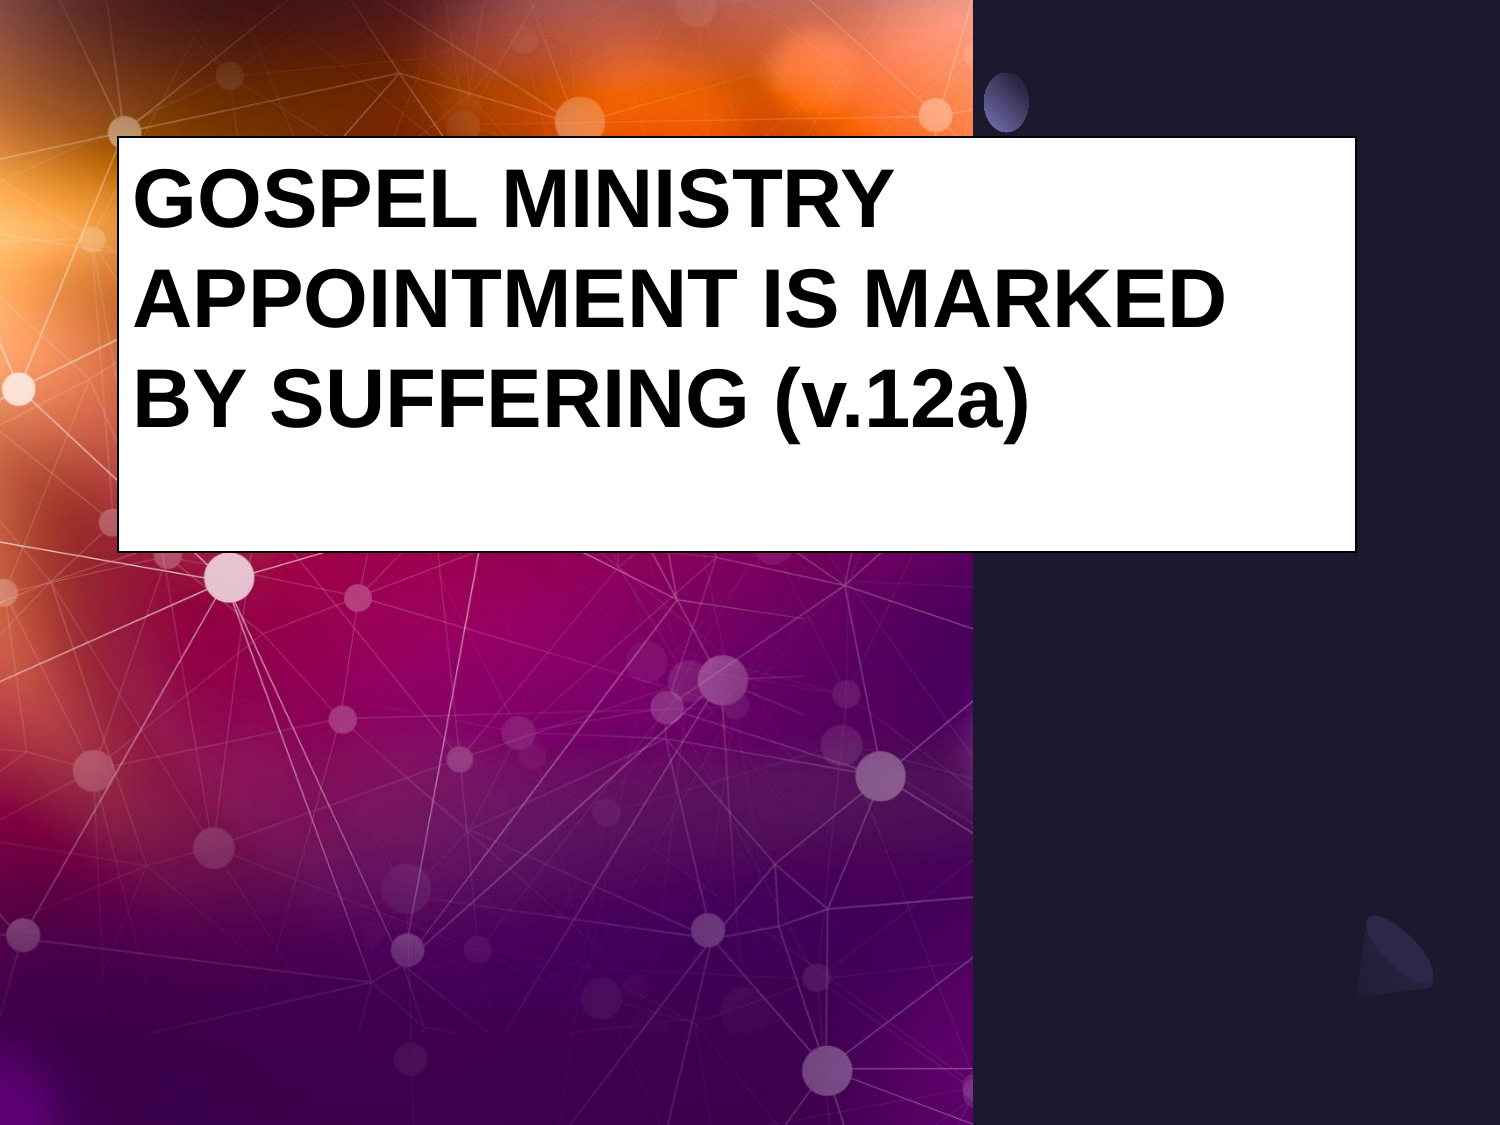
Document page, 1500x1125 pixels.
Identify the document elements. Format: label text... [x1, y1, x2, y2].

picture [0, 0, 973, 1125]
text_box GOSPEL MINISTRY APPOINTMENT IS MARKED BY SUFFERING (v.12a) [973, 136, 1357, 553]
